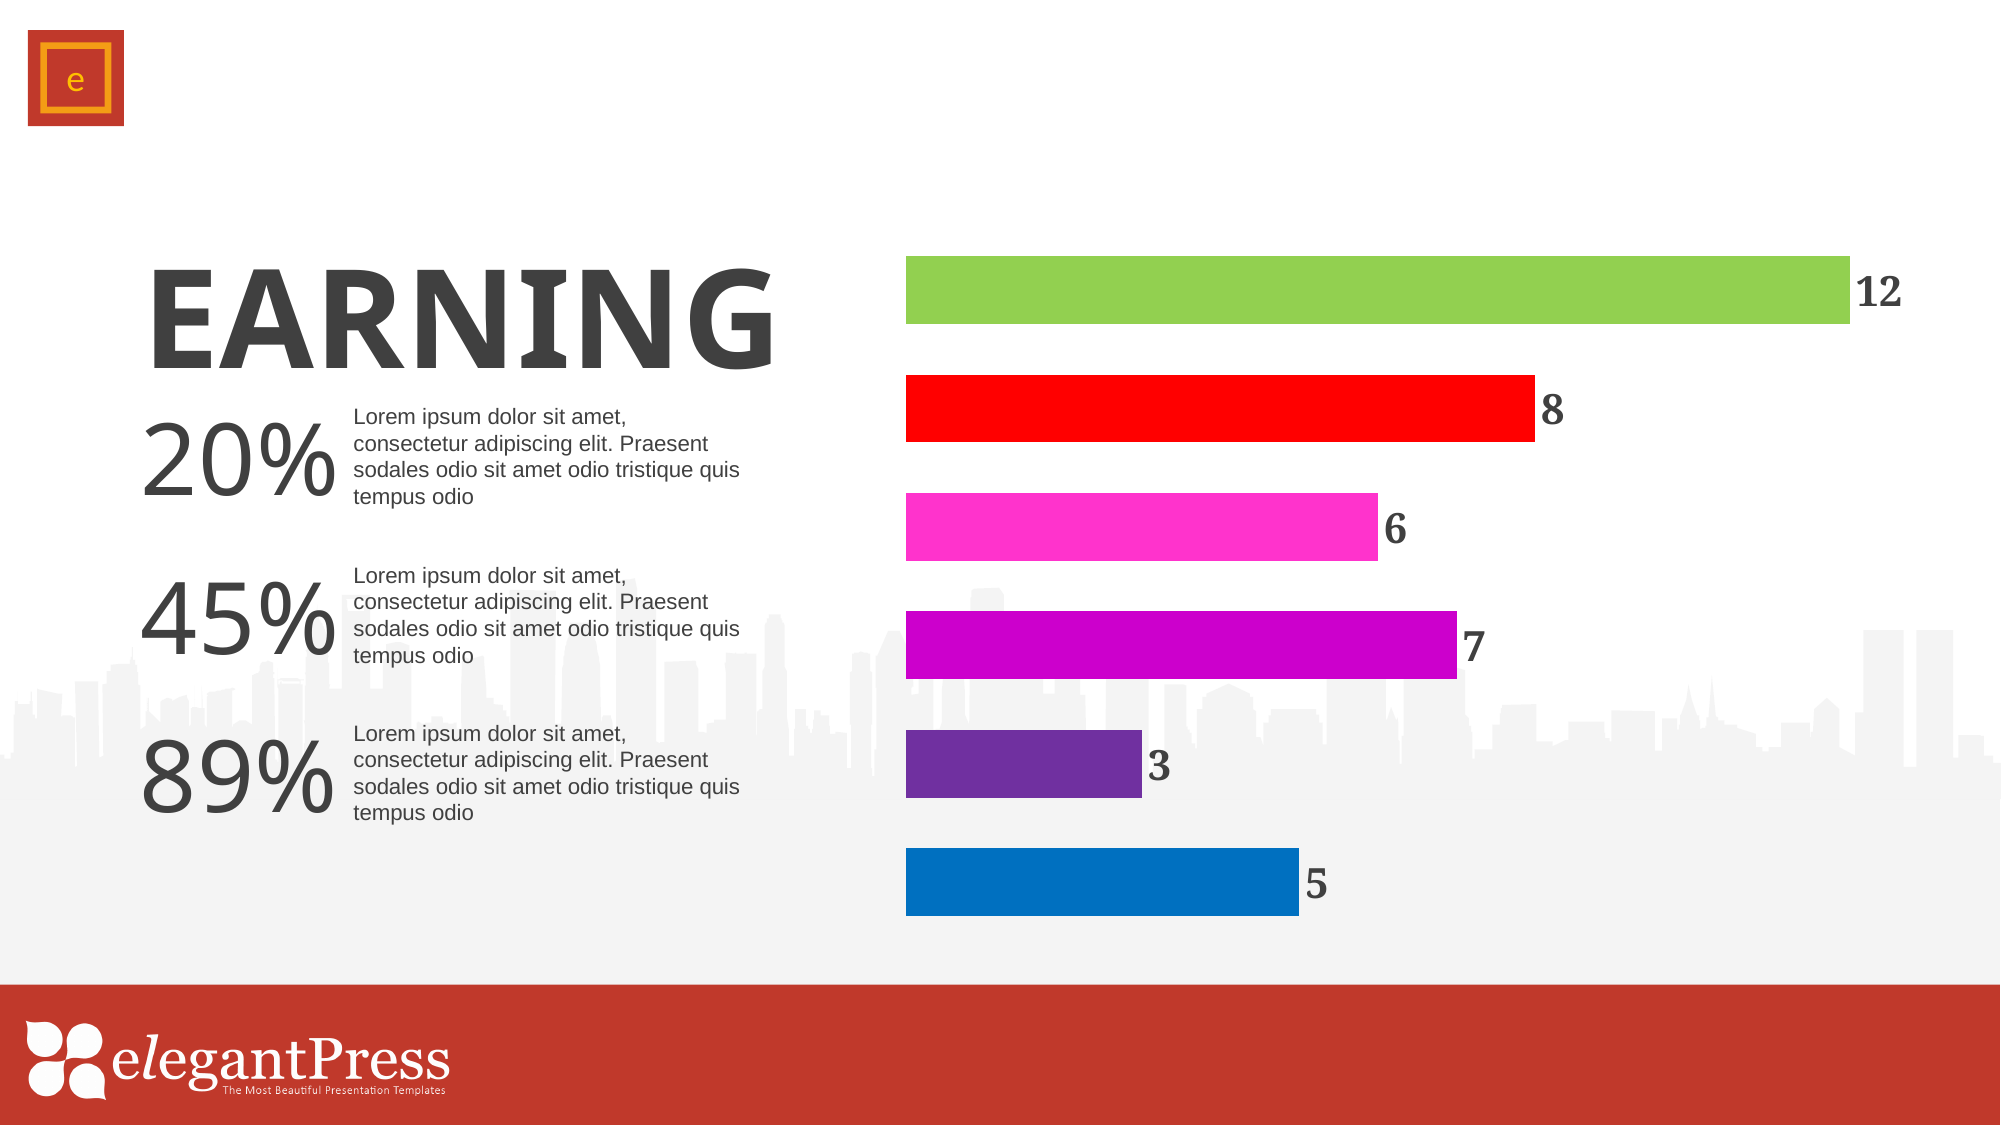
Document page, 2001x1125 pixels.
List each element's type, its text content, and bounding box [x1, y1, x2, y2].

picture [17, 1012, 454, 1111]
text_box 89% [124, 704, 354, 840]
text_box EARNING [128, 224, 832, 404]
text_box Lorem ipsum dolor sit amet, consectetur adipiscing elit. Praesent sodales odio sit amet odio tristique quis tempus odio [338, 404, 761, 517]
text_box 20% [125, 388, 355, 523]
text_box 45% [125, 547, 355, 682]
text_box Lorem ipsum dolor sit amet, consectetur adipiscing elit. Praesent sodales odio sit amet odio tristique quis tempus odio [338, 553, 761, 676]
text_box Lorem ipsum dolor sit amet, consectetur adipiscing elit. Praesent sodales odio sit amet odio tristique quis tempus odio [338, 711, 761, 833]
chart [883, 216, 2000, 957]
